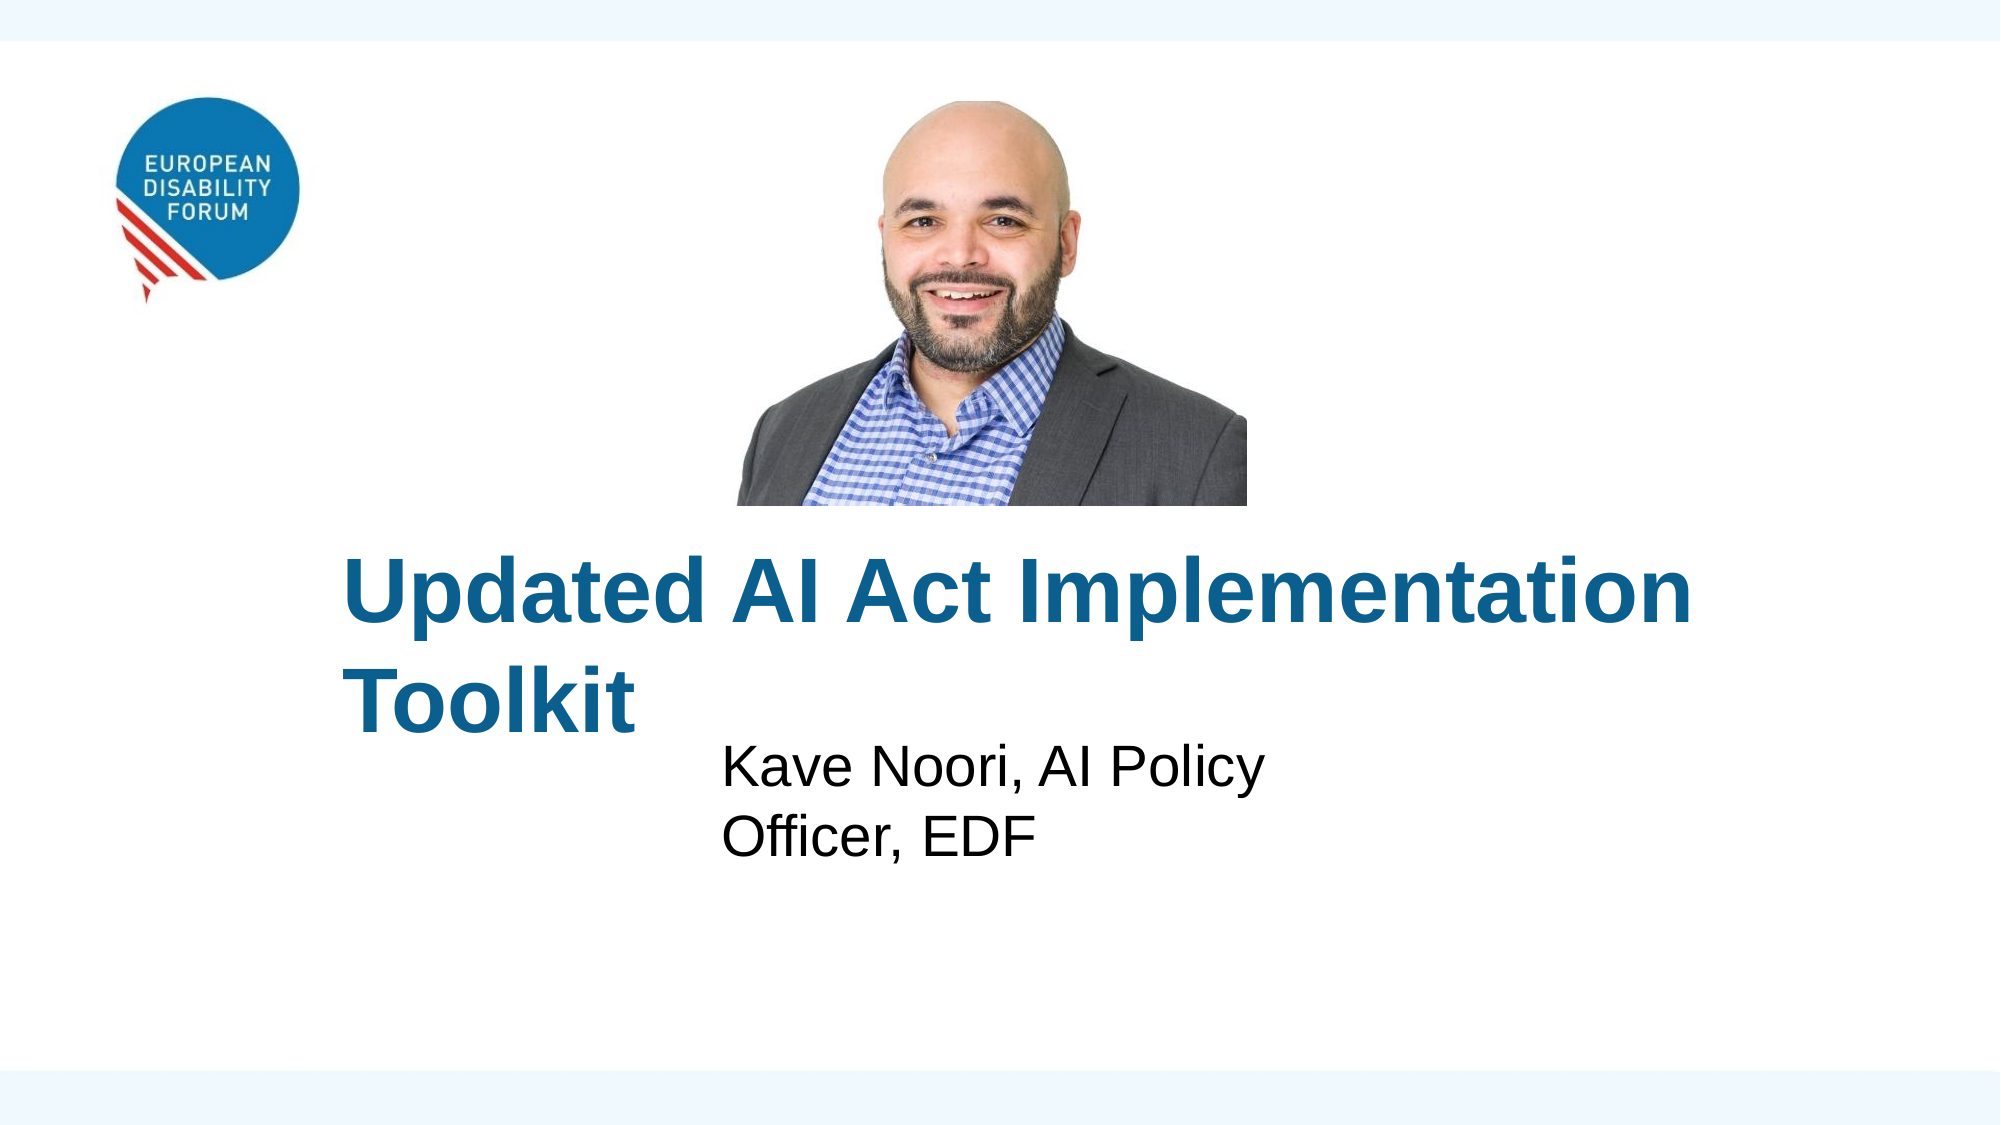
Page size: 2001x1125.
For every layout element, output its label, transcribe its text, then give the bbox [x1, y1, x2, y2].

text_box [700, 101, 1247, 506]
title Updated AI Act Implementation Toolkit [327, 523, 1758, 632]
list Kave Noori, AI Policy Officer, EDF [706, 720, 1344, 830]
picture [0, 0, 2000, 1125]
